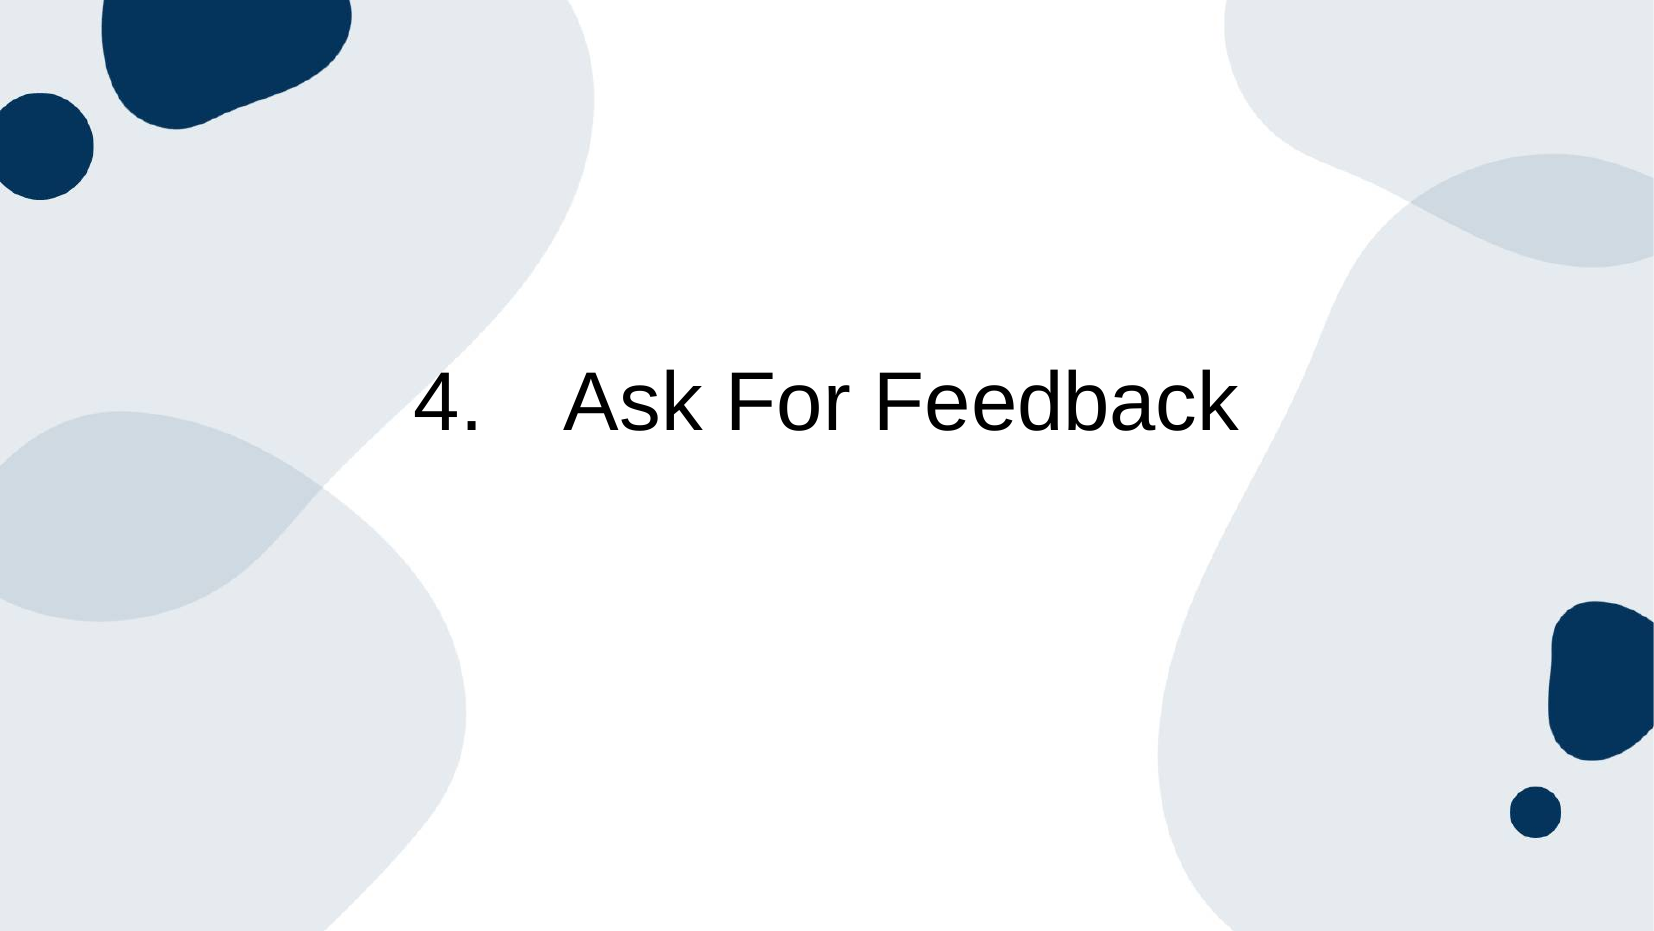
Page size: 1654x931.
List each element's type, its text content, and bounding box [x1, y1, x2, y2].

picture [0, 0, 1654, 931]
subtitle 4. Ask For Feedback [82, 37, 1571, 757]
